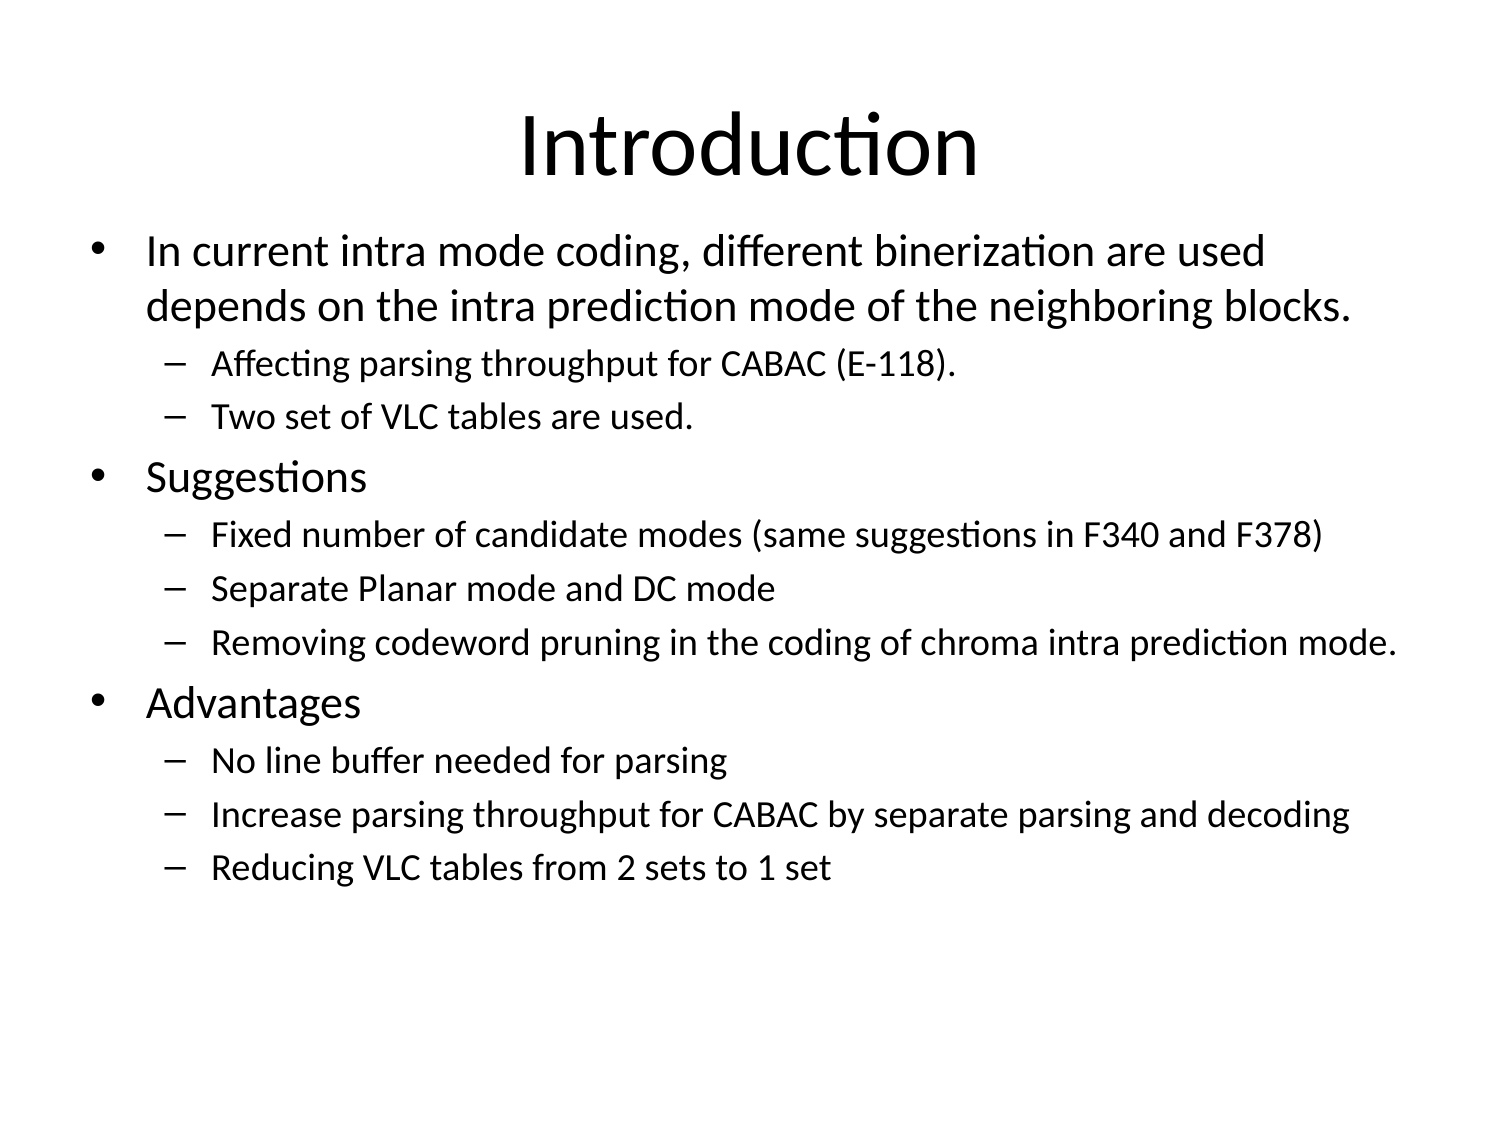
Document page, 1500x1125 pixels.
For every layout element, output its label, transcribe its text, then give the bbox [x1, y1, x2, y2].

list In current intra mode coding, different binerization are used depends on the intra prediction mode of the neighboring blocks. Affecting parsing throughput for CABAC (E-118). Two set of VLC tables are used. Suggestions Fixed number of candidate modes (same suggestions in F340 and F378) Separate Planar mode and DC mode Removing codeword pruning in the coding of chroma intra prediction mode. Advantages No line buffer needed for parsing Increase parsing throughput for CABAC by separate parsing and decoding Reducing VLC tables from 2 sets to 1 set [75, 212, 1425, 1005]
title Introduction [75, 45, 1425, 212]
